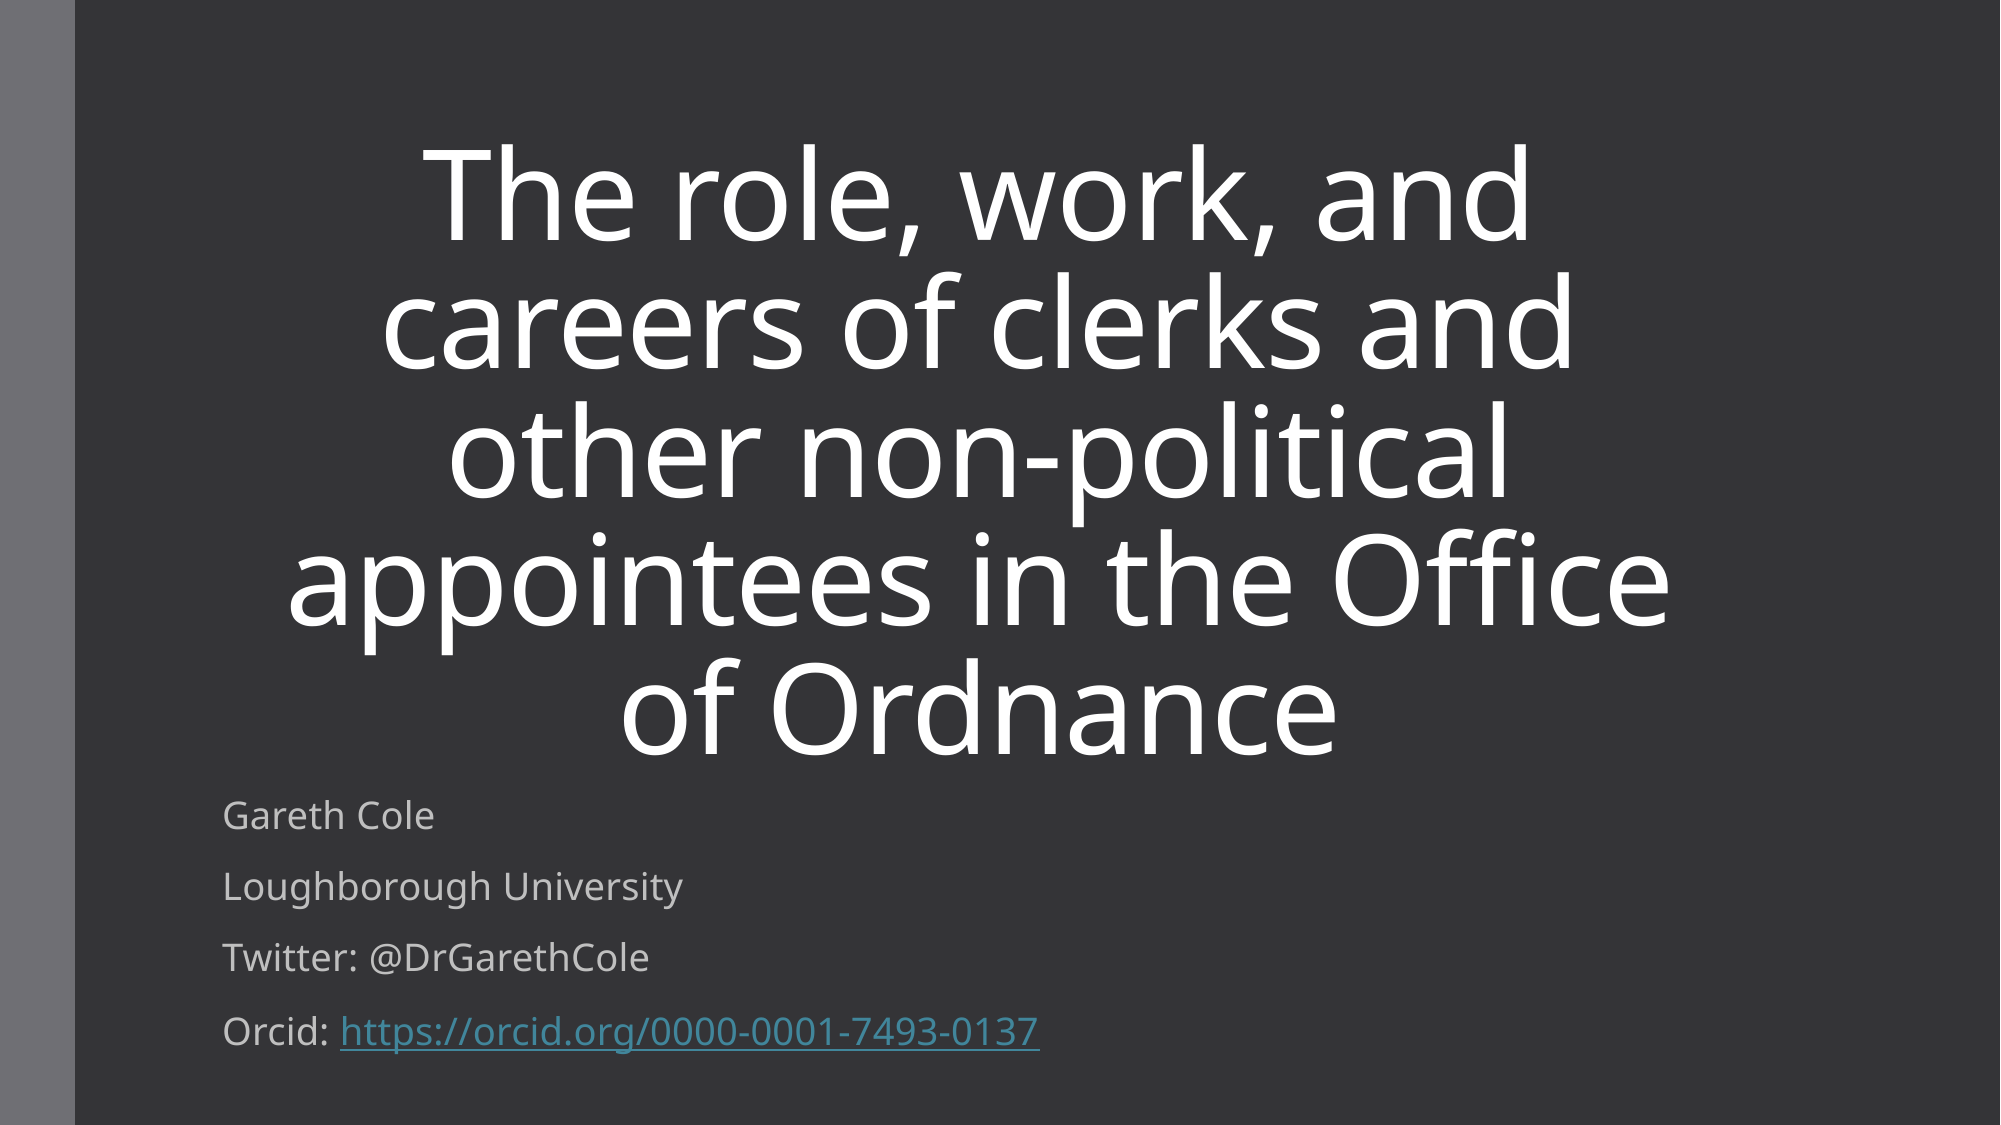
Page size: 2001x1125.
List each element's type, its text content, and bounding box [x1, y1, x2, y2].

subtitle Gareth Cole Loughborough University Twitter: @DrGarethCole Orcid: https://orcid.org/0000-0001-7493-0137 [206, 787, 1752, 1065]
title The role, work, and careers of clerks and other non-political appointees in the Office of Ordnance [206, 124, 1752, 787]
